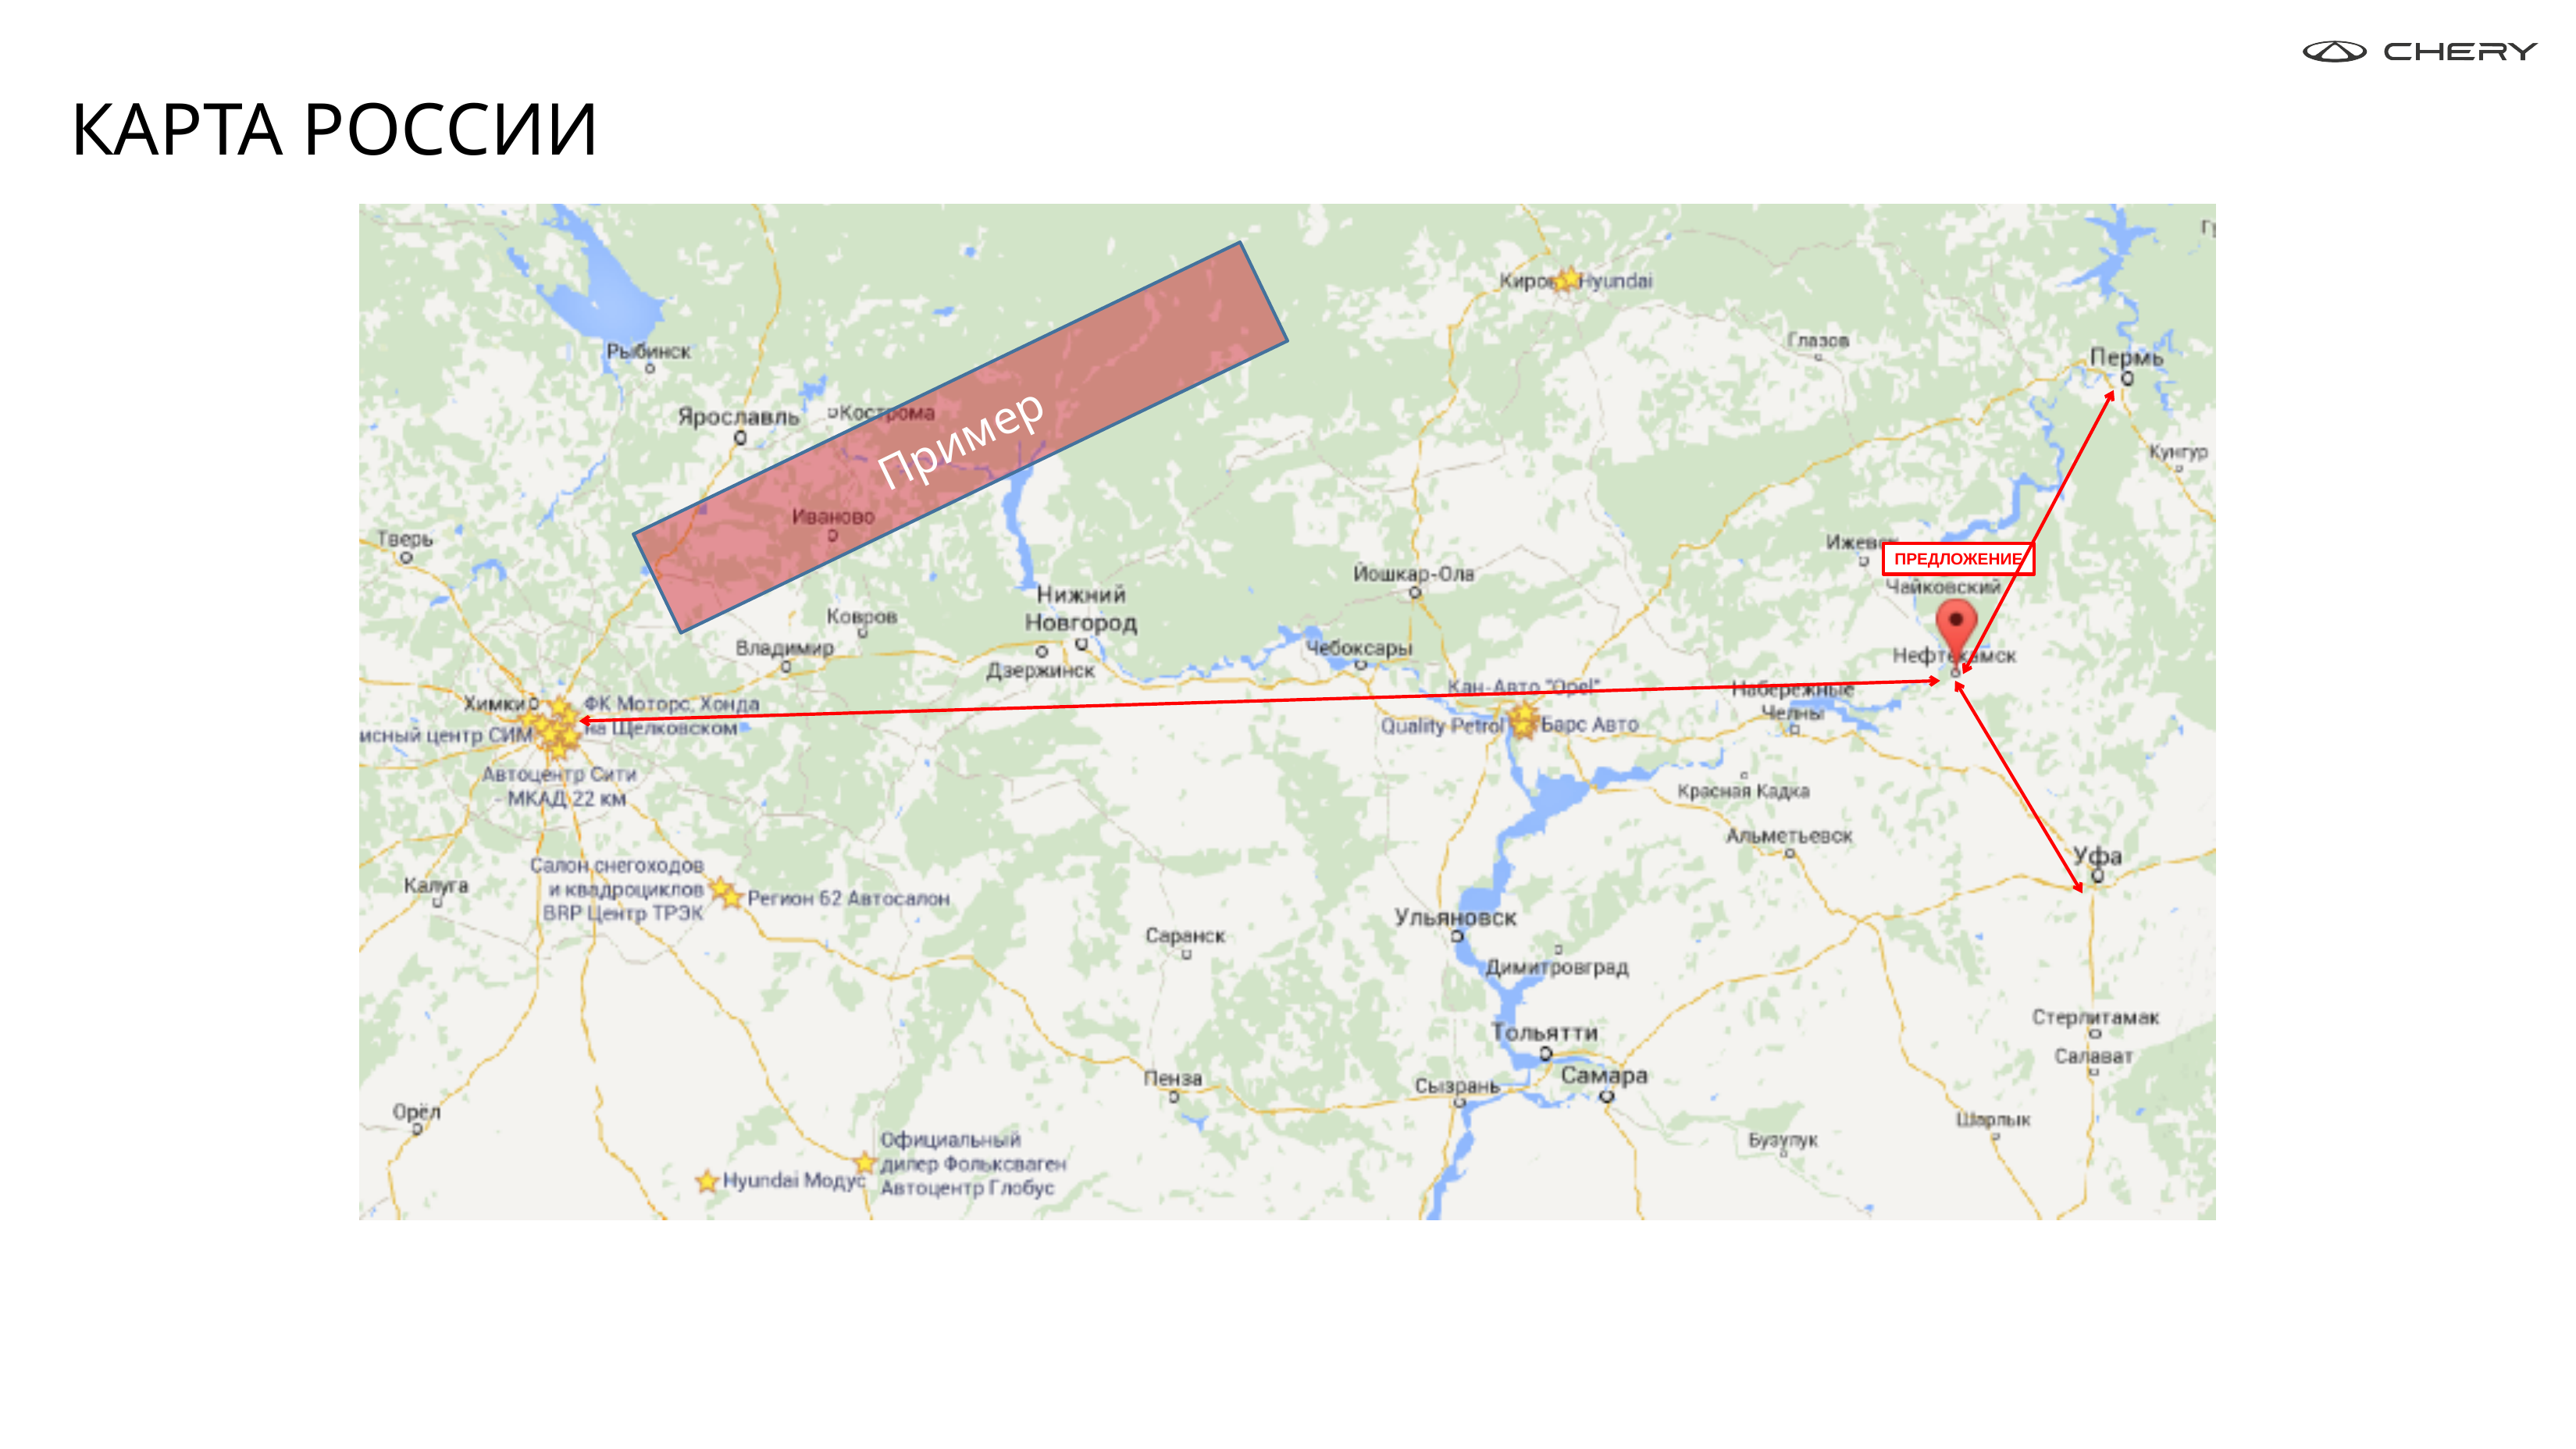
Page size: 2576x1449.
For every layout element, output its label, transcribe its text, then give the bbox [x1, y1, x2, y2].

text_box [359, 204, 2216, 1220]
picture [2303, 41, 2539, 62]
title КАРТА РОССИИ [58, 77, 2518, 188]
